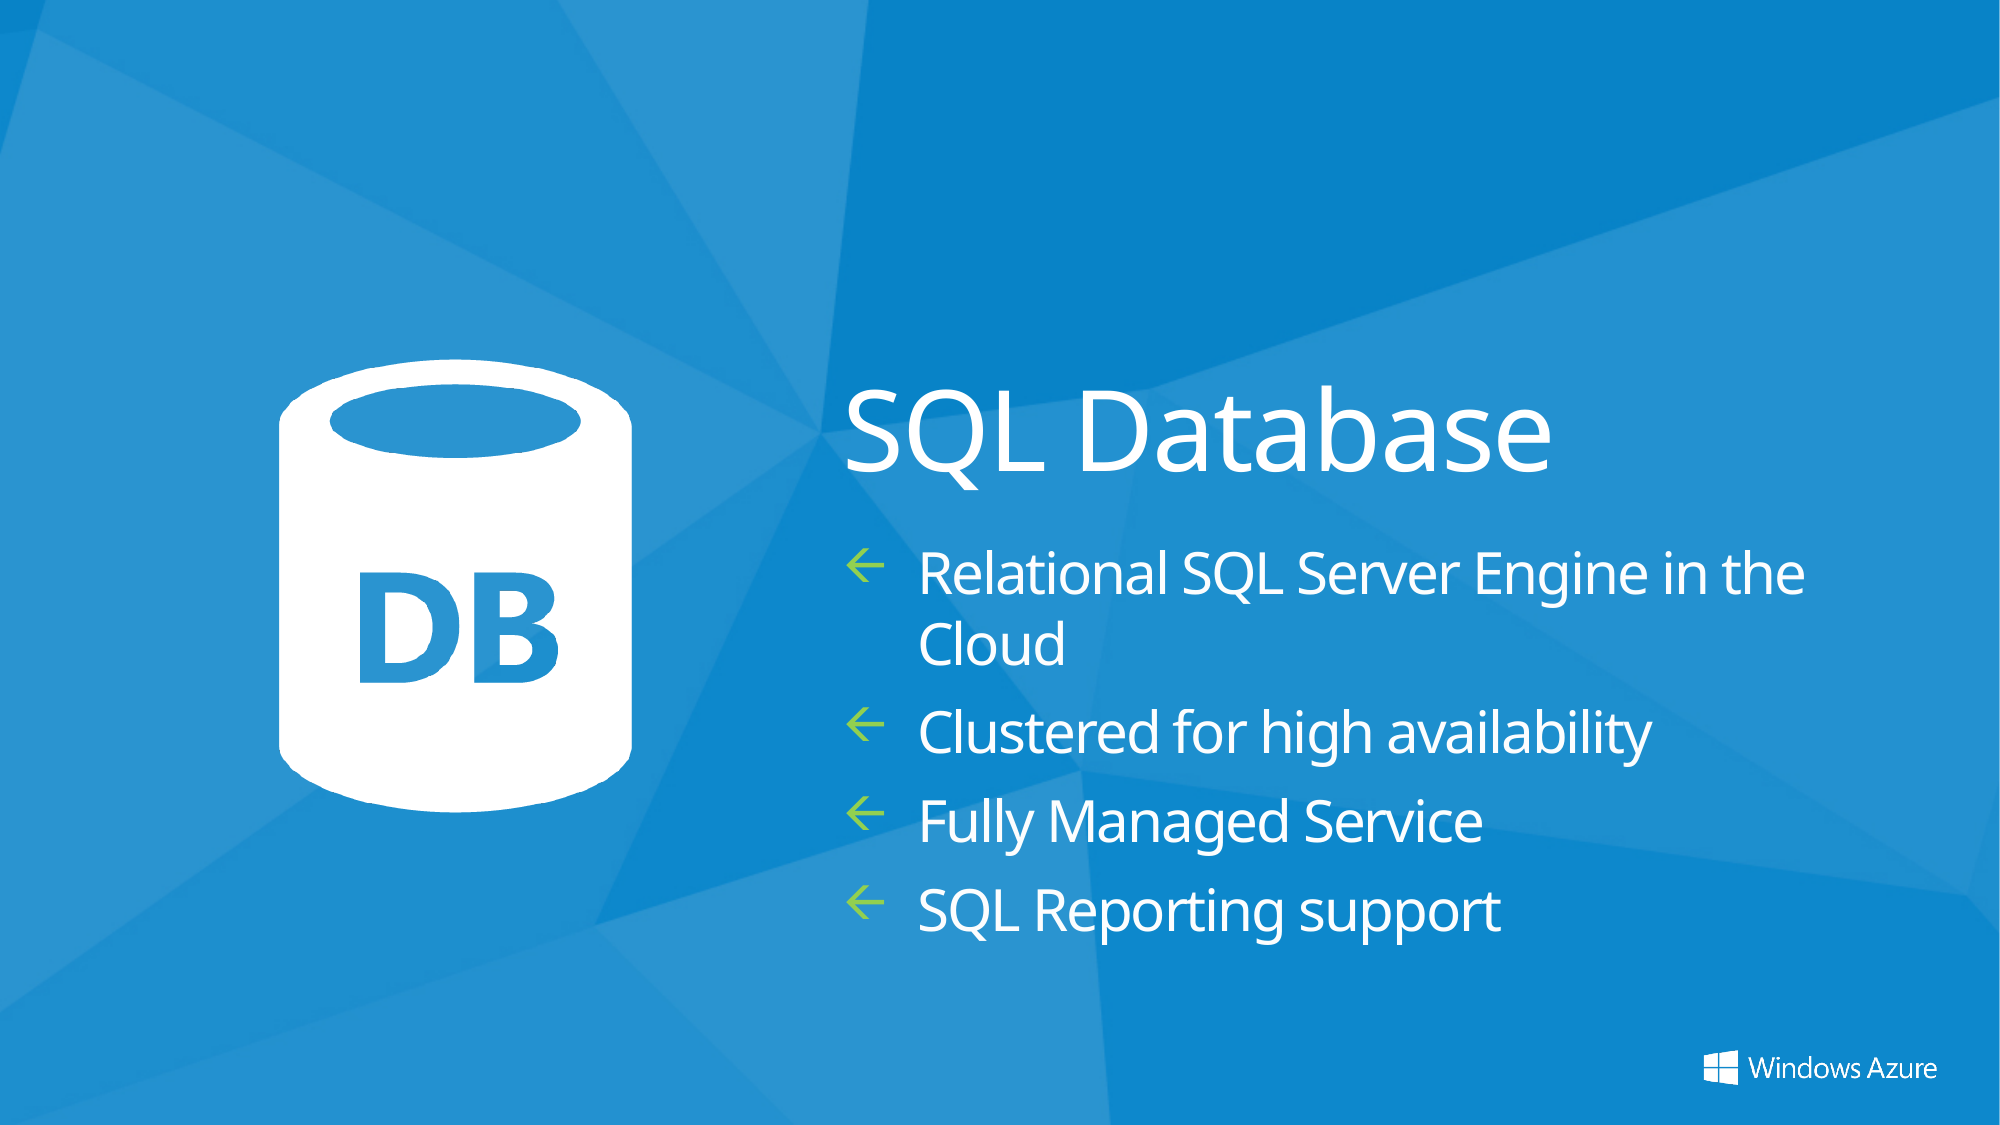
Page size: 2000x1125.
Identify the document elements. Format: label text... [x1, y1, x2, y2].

picture [0, 0, 2000, 1125]
text_box SQL Database [842, 374, 1888, 496]
list Relational SQL Server Engine in the Cloud Clustered for high availability Fully Managed Service SQL Reporting support [841, 536, 1863, 970]
